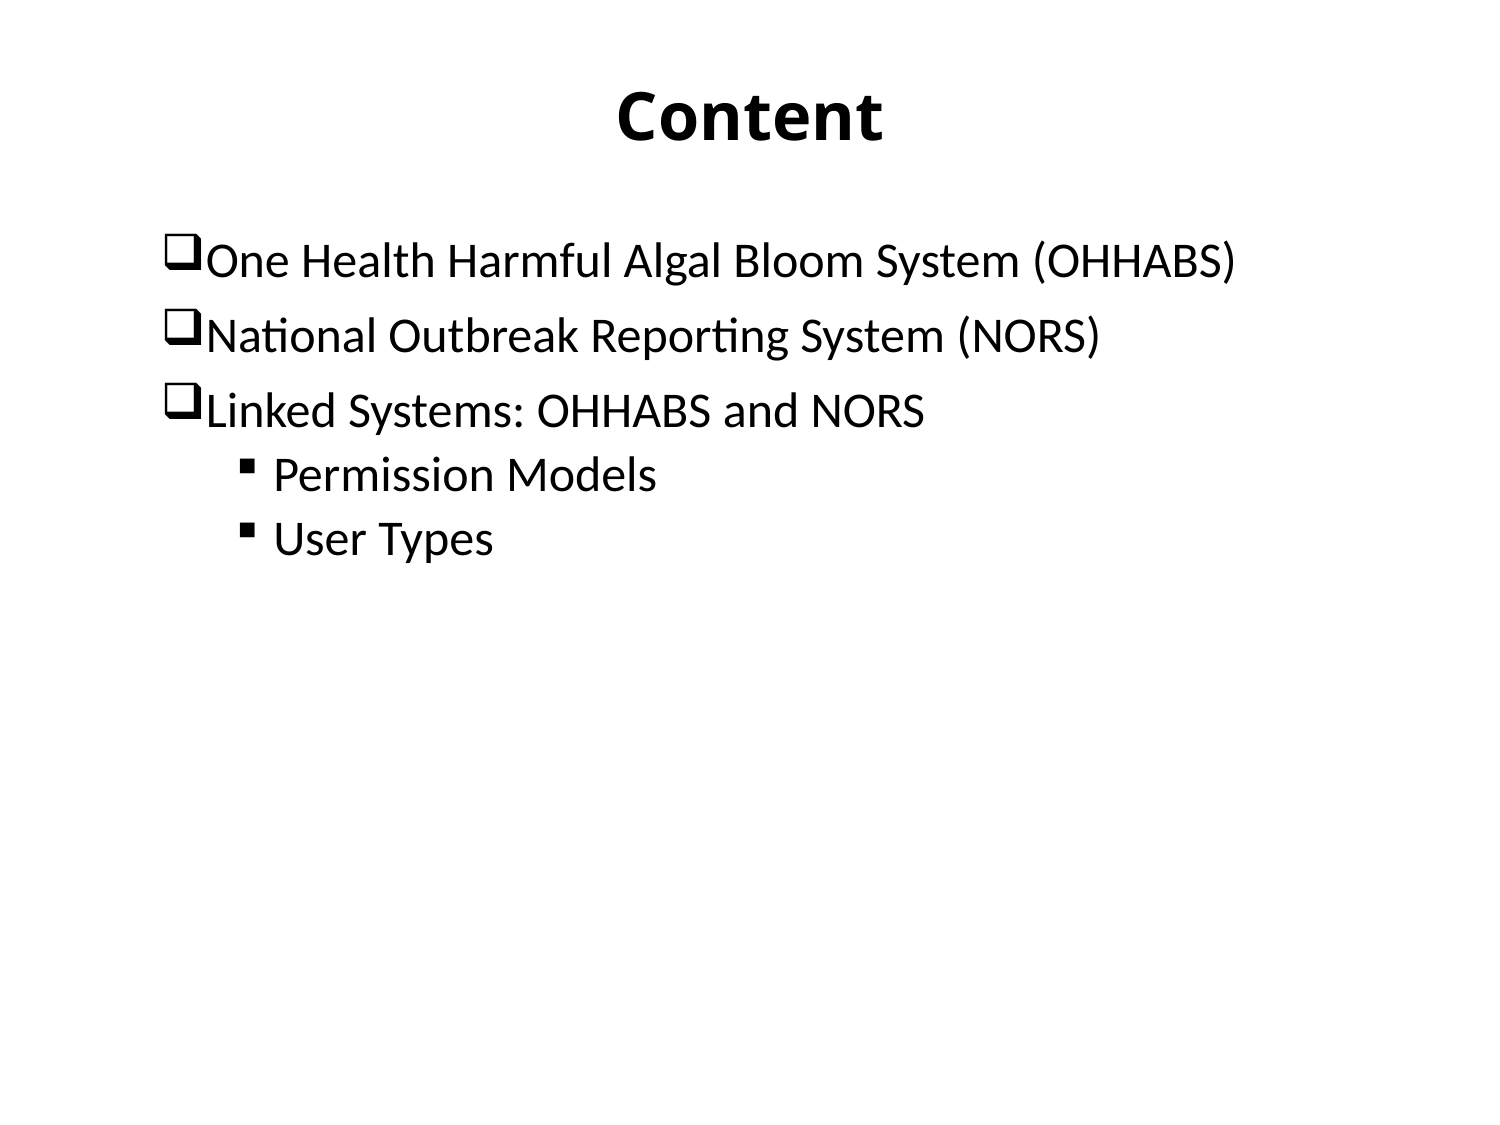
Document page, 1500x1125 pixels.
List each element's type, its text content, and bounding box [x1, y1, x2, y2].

title Content [103, 59, 1397, 178]
list One Health Harmful Algal Bloom System (OHHABS) National Outbreak Reporting System (NORS) Linked Systems: OHHABS and NORS Permission Models User Types [145, 226, 1397, 1014]
